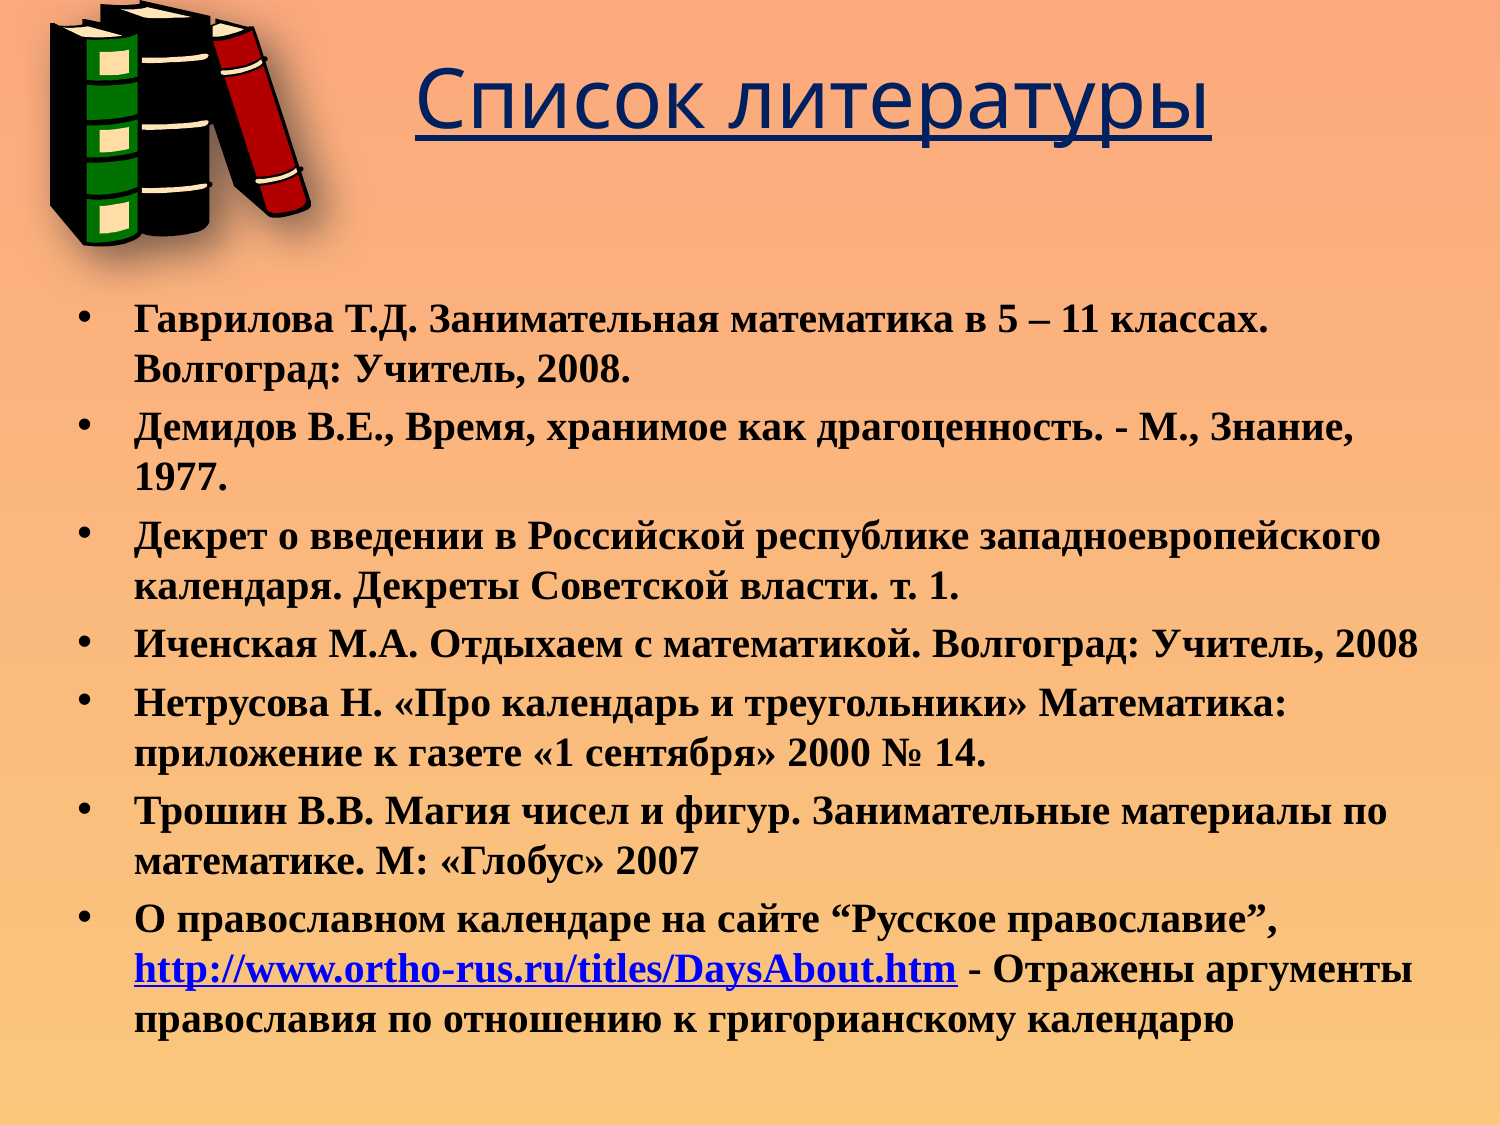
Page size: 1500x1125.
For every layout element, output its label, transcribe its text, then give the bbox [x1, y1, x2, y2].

list Гаврилова Т.Д. Занимательная математика в 5 – 11 классах. Волгоград: Учитель, 2008. Демидов В.Е., Время, хранимое как драгоценность. - М., Знание, 1977. Декрет о введении в Российской республике западноевропейского календаря. Декреты Советской власти. т. 1. Иченская М.А. Отдыхаем с математикой. Волгоград: Учитель, 2008 Нетрусова Н. «Про календарь и треугольники» Математика: приложение к газете «1 сентября» 2000 № 14. Трошин В.В. Магия чисел и фигур. Занимательные материалы по математике. М: «Глобус» 2007 О православном календаре на сайте “Русское православие”, http://www.ortho-rus.ru/titles/DaysAbout.htm - Отражены аргументы православия по отношению к григорианскому календарю [62, 224, 1463, 1075]
picture [49, 0, 313, 251]
text_box Список литературы [399, 37, 1375, 153]
